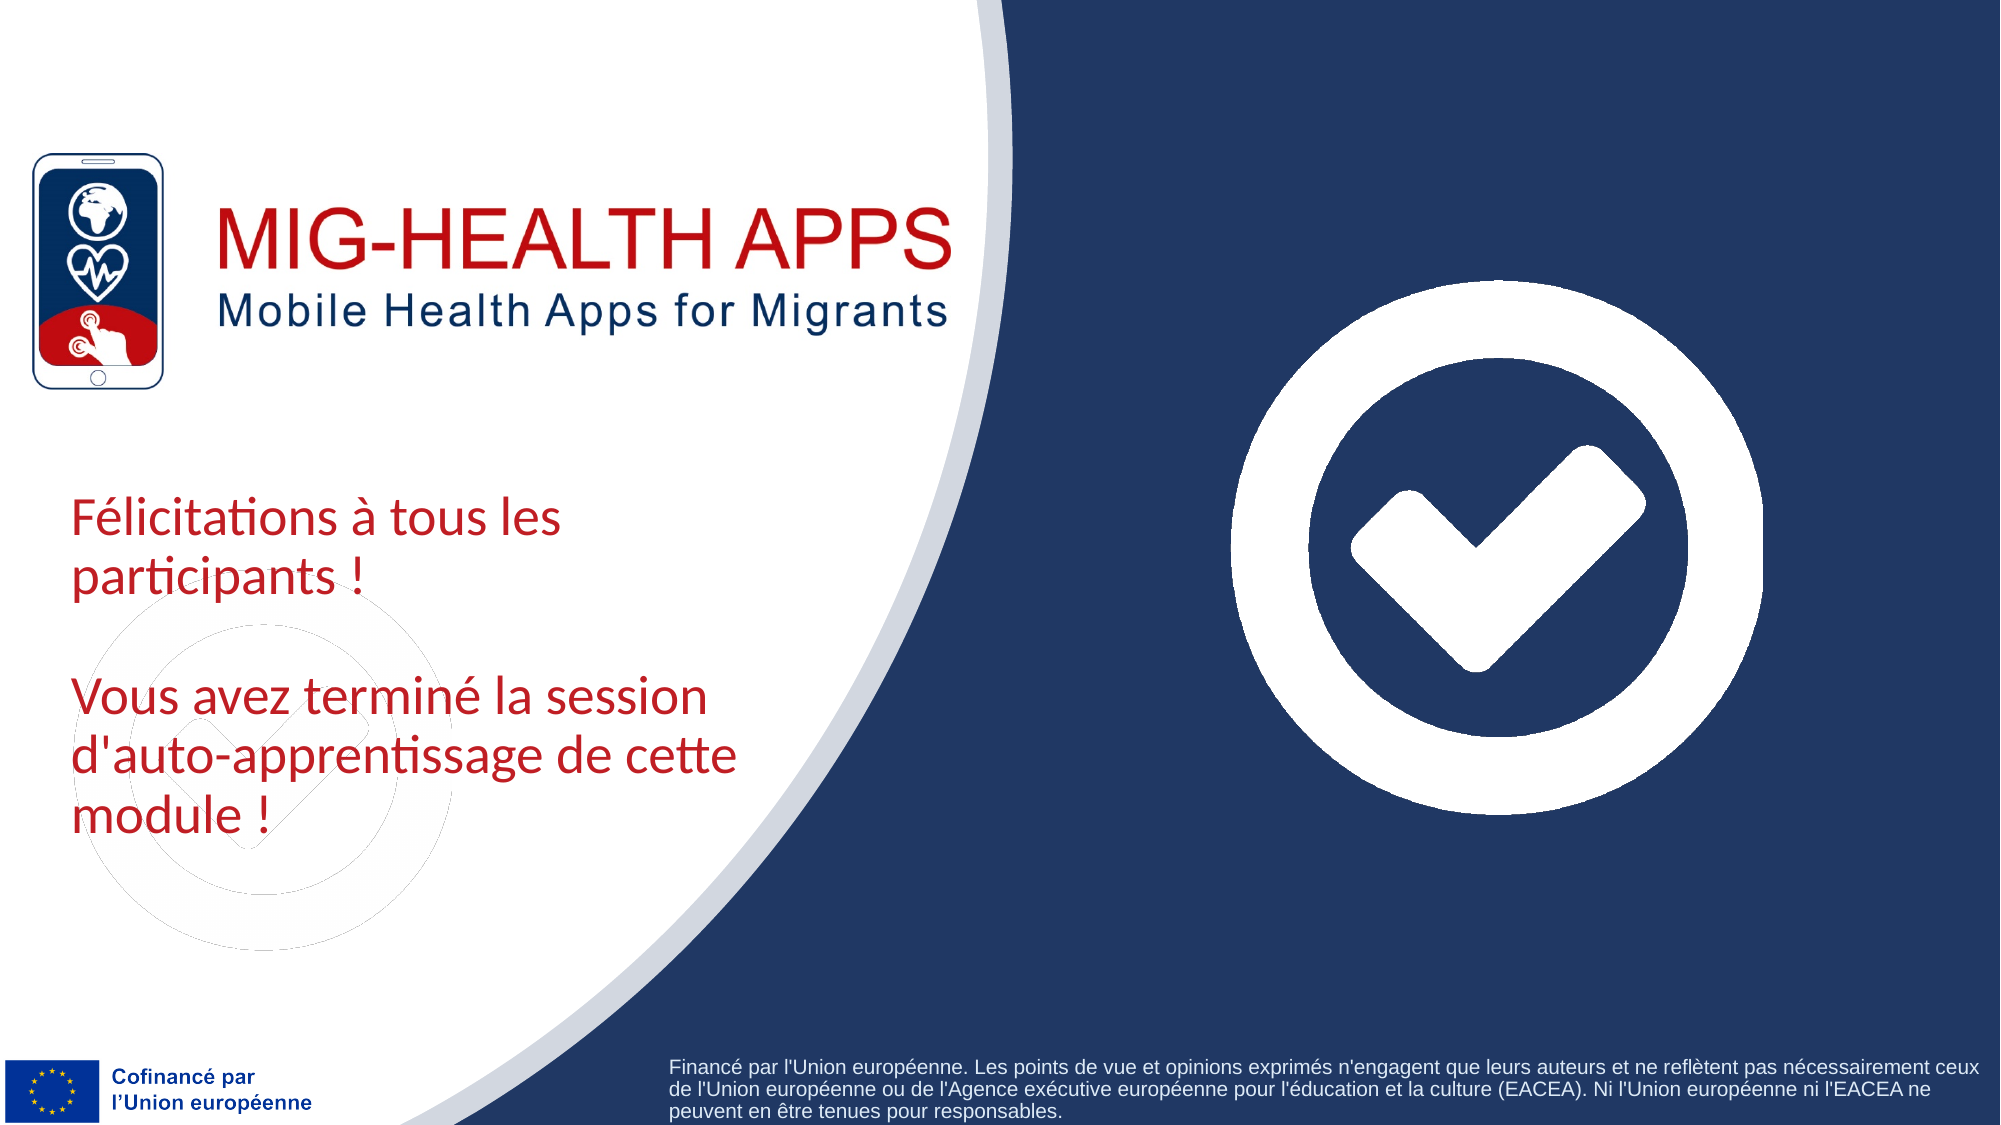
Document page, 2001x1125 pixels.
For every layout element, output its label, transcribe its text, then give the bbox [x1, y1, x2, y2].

text_box Financé par l'Union européenne. Les points de vue et opinions exprimés n'engagent que leurs auteurs et ne reflètent pas nécessairement ceux de l'Union européenne ou de l'Agence exécutive européenne pour l'éducation et la culture (EACEA). Ni l'Union européenne ni l'EACEA ne peuvent en être tenues pour responsables. [654, 1038, 2000, 1125]
picture [0, 1054, 326, 1125]
picture [1226, 279, 1763, 816]
text_box [882, 0, 1013, 683]
text_box [402, 854, 769, 1125]
picture [32, 152, 952, 390]
text_box [0, 0, 989, 1125]
picture [70, 569, 452, 951]
text_box Félicitations à tous les participants ! Vous avez terminé la session d'auto-apprentissage de cette module ! [55, 479, 882, 854]
